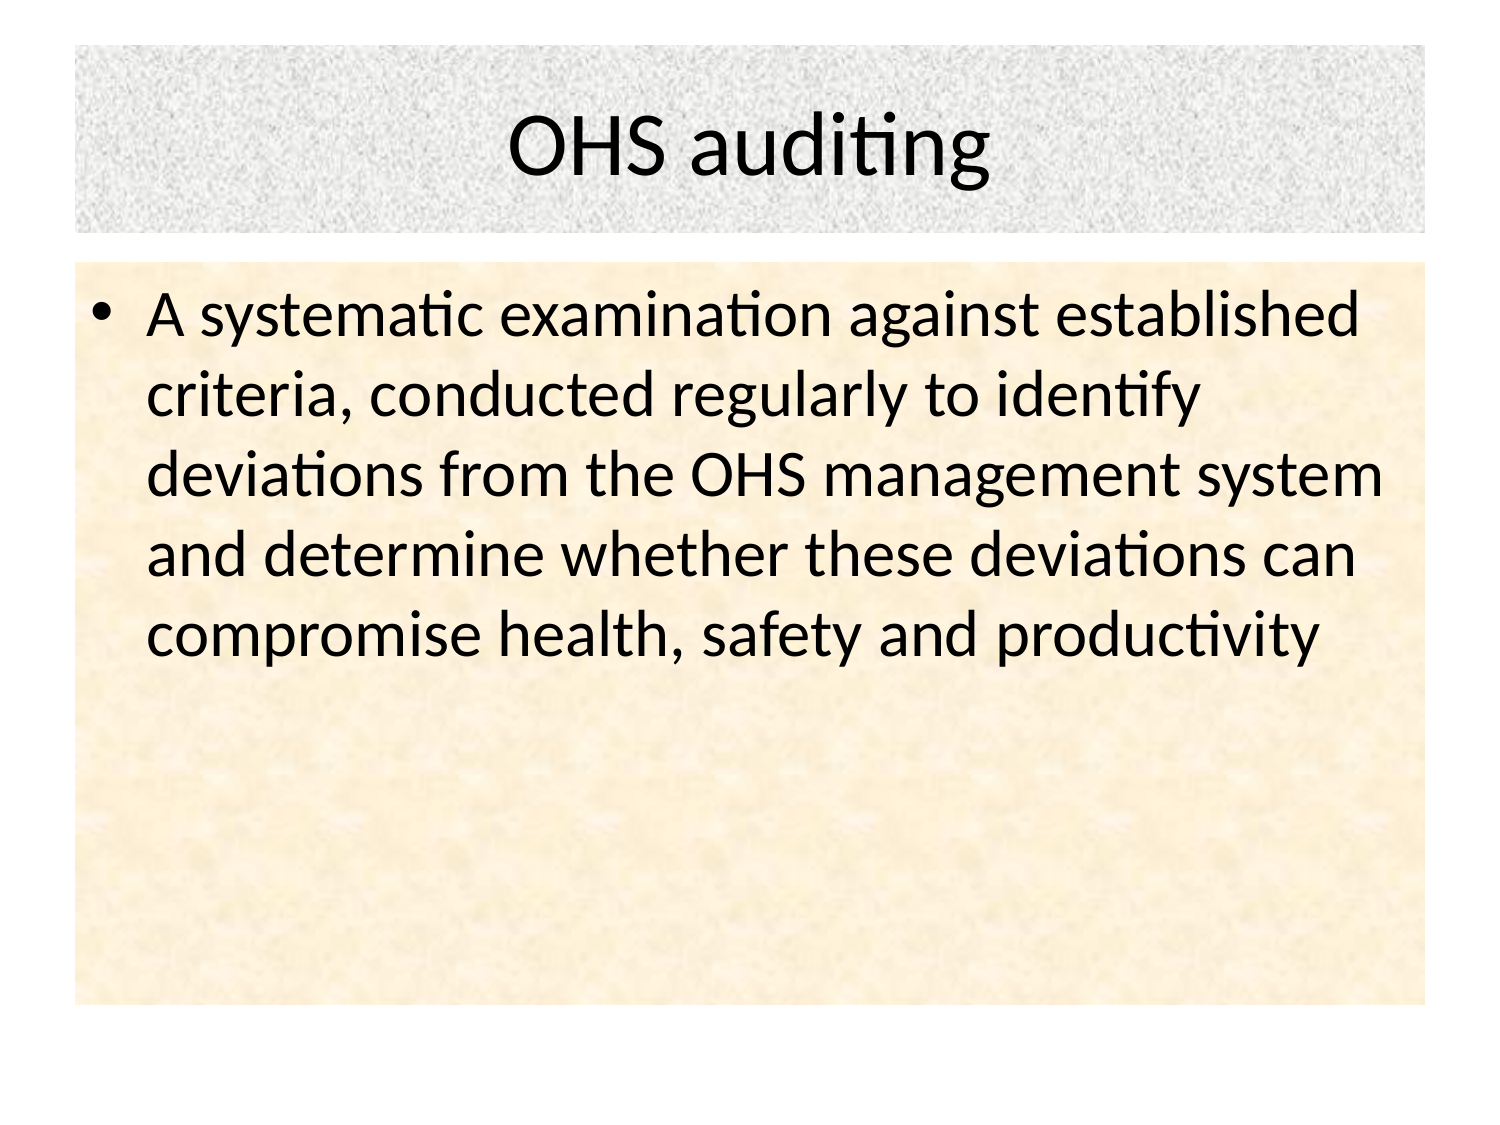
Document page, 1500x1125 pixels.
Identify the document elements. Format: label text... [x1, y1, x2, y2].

list A systematic examination against established criteria, conducted regularly to identify deviations from the OHS management system and determine whether these deviations can compromise health, safety and productivity [75, 262, 1425, 1005]
title OHS auditing [75, 45, 1425, 233]
